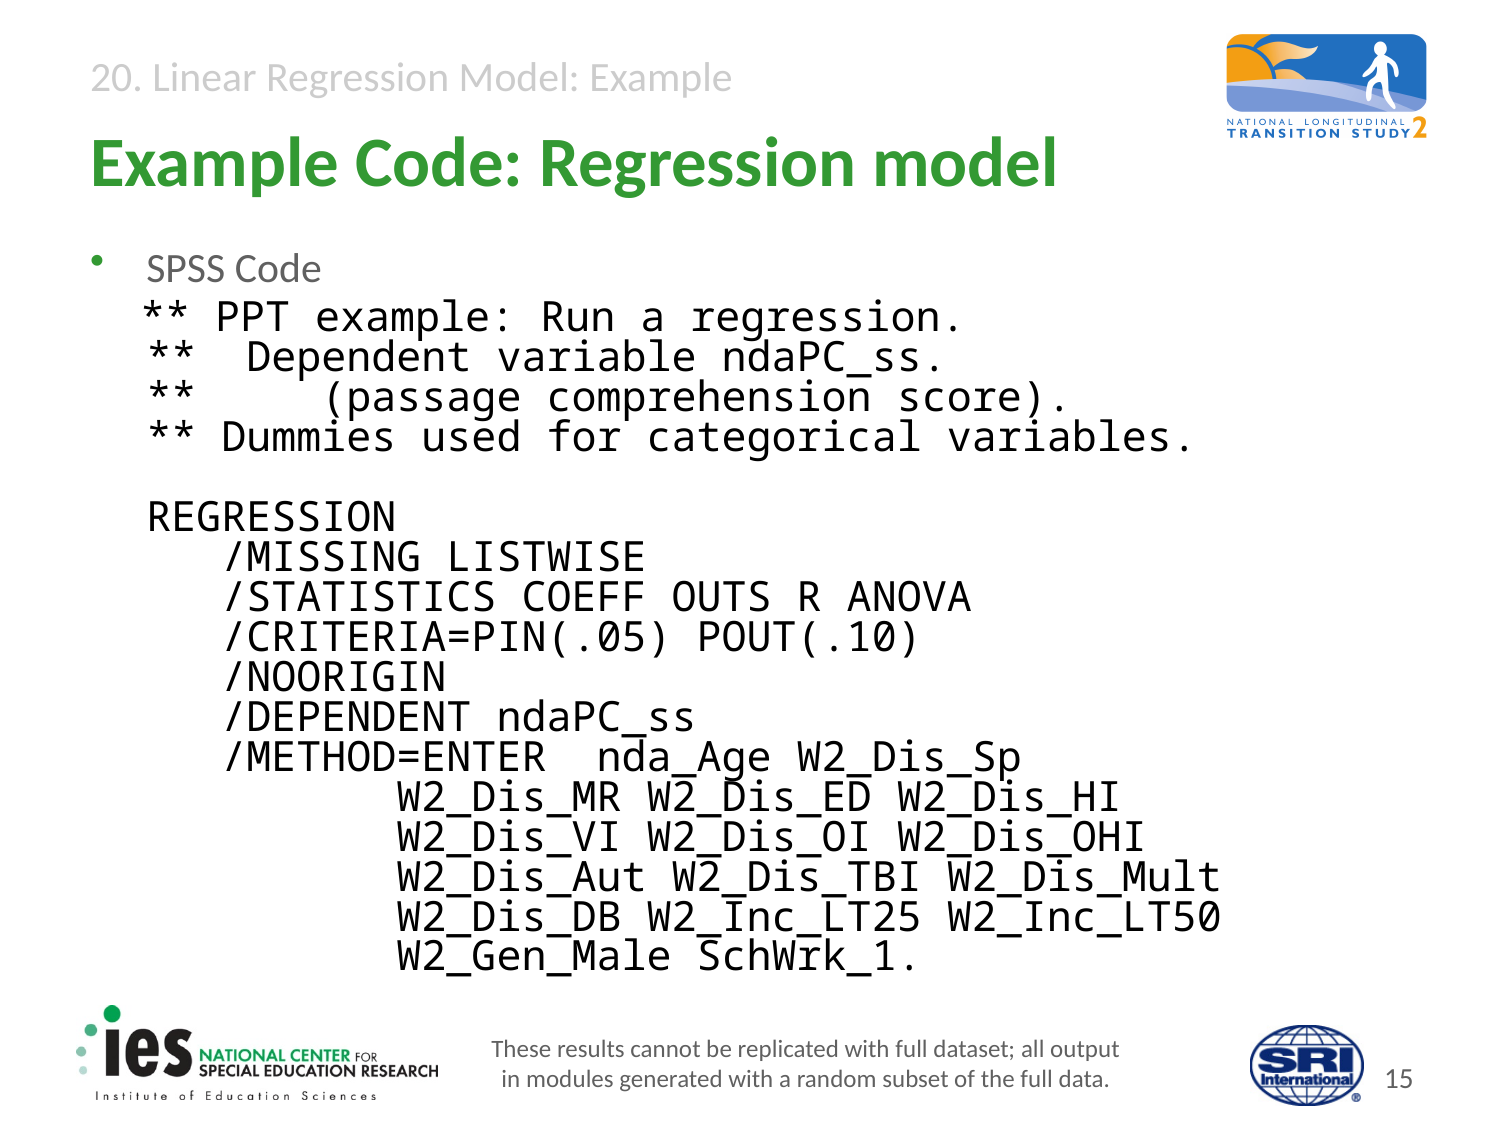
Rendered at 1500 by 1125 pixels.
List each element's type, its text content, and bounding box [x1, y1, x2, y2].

slide_number 14 [1324, 1051, 1429, 1125]
title Example Code: Regression model [74, 90, 1426, 226]
footer These results cannot be replicated with full dataset; all output in modules generated with a random subset of the full data. [299, 1024, 1313, 1104]
list SPSS Code ** PPT example: Run a regression. ** Dependent variable ndaPC_ss. ** (passage comprehension score). ** Dummies used for categorical variables. REGRESSION /MISSING LISTWISE /STATISTICS COEFF OUTS R ANOVA /CRITERIA=PIN(.05) POUT(.10) /NOORIGIN /DEPENDENT ndaPC_ss /METHOD=ENTER nda_Age W2_Dis_Sp W2_Dis_MR W2_Dis_ED W2_Dis_HI W2_Dis_VI W2_Dis_OI W2_Dis_OHI W2_Dis_Aut W2_Dis_TBI W2_Dis_Mult W2_Dis_DB W2_Inc_LT25 W2_Inc_LT50 W2_Gen_Male SchWrk_1. [74, 243, 1426, 987]
picture [76, 1005, 438, 1100]
picture [1250, 1025, 1364, 1106]
